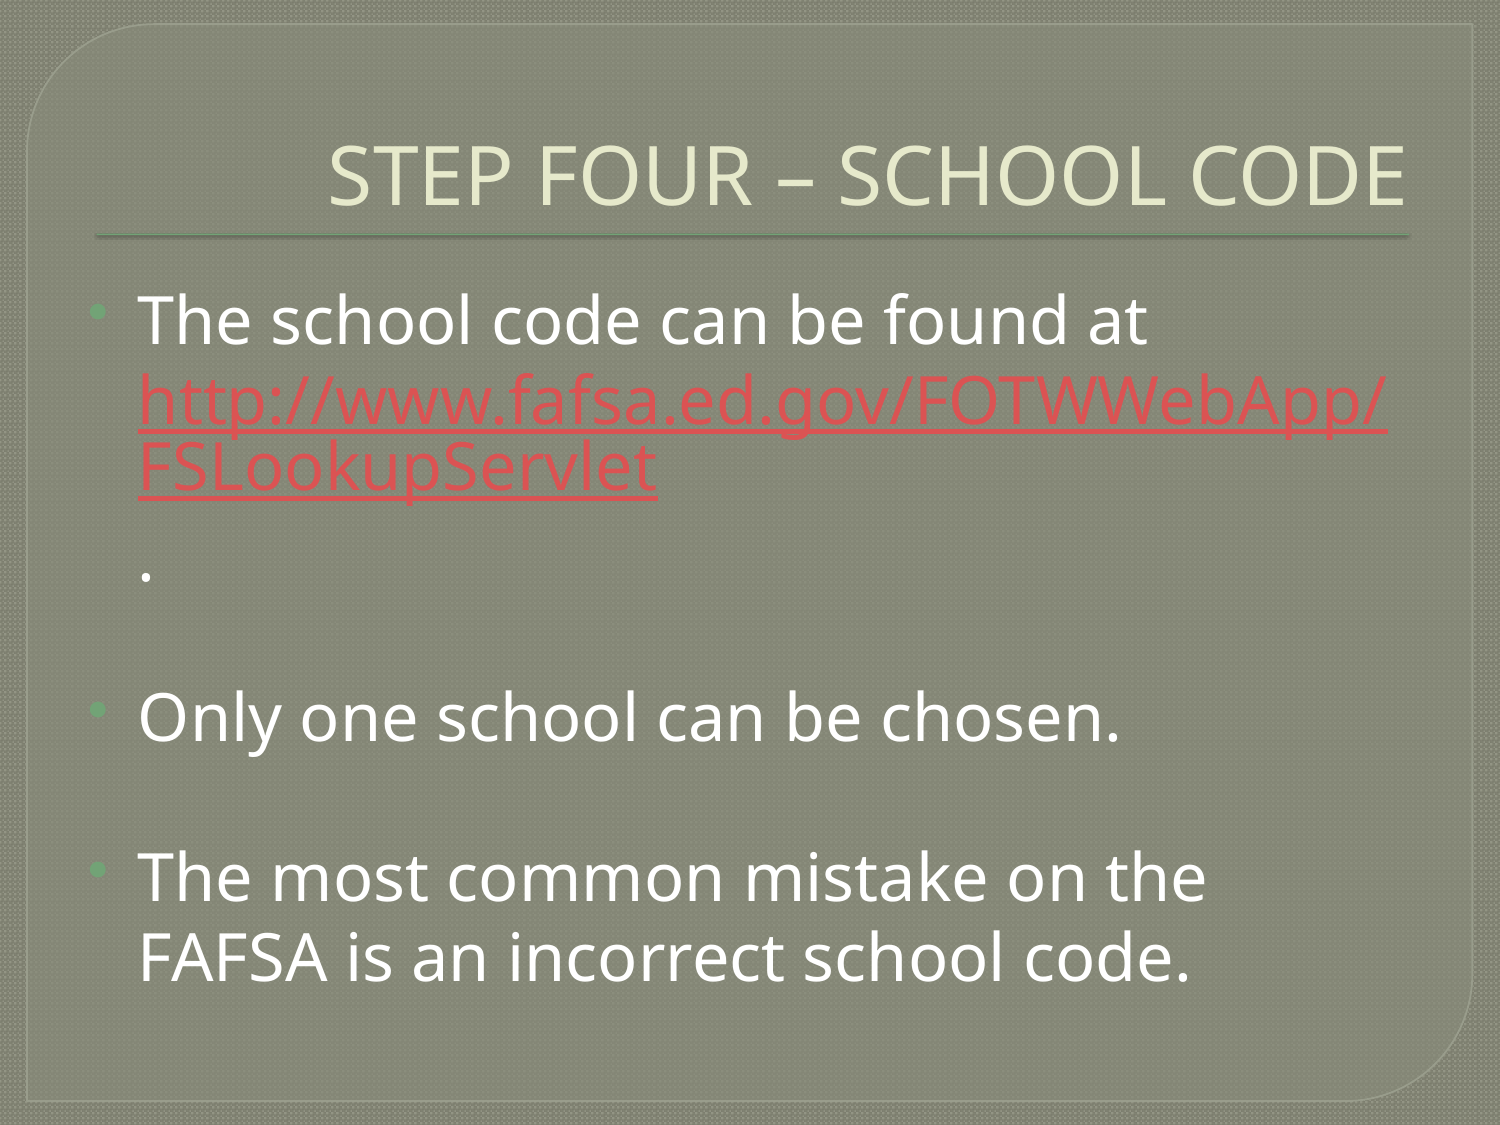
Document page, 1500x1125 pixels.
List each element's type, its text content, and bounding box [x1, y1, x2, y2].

list The school code can be found at http://www.fafsa.ed.gov/FOTWWebApp/FSLookupServlet. Only one school can be chosen. The most common mistake on the FAFSA is an incorrect school code. [74, 269, 1426, 1013]
title STEP FOUR – SCHOOL CODE [75, 41, 1425, 230]
